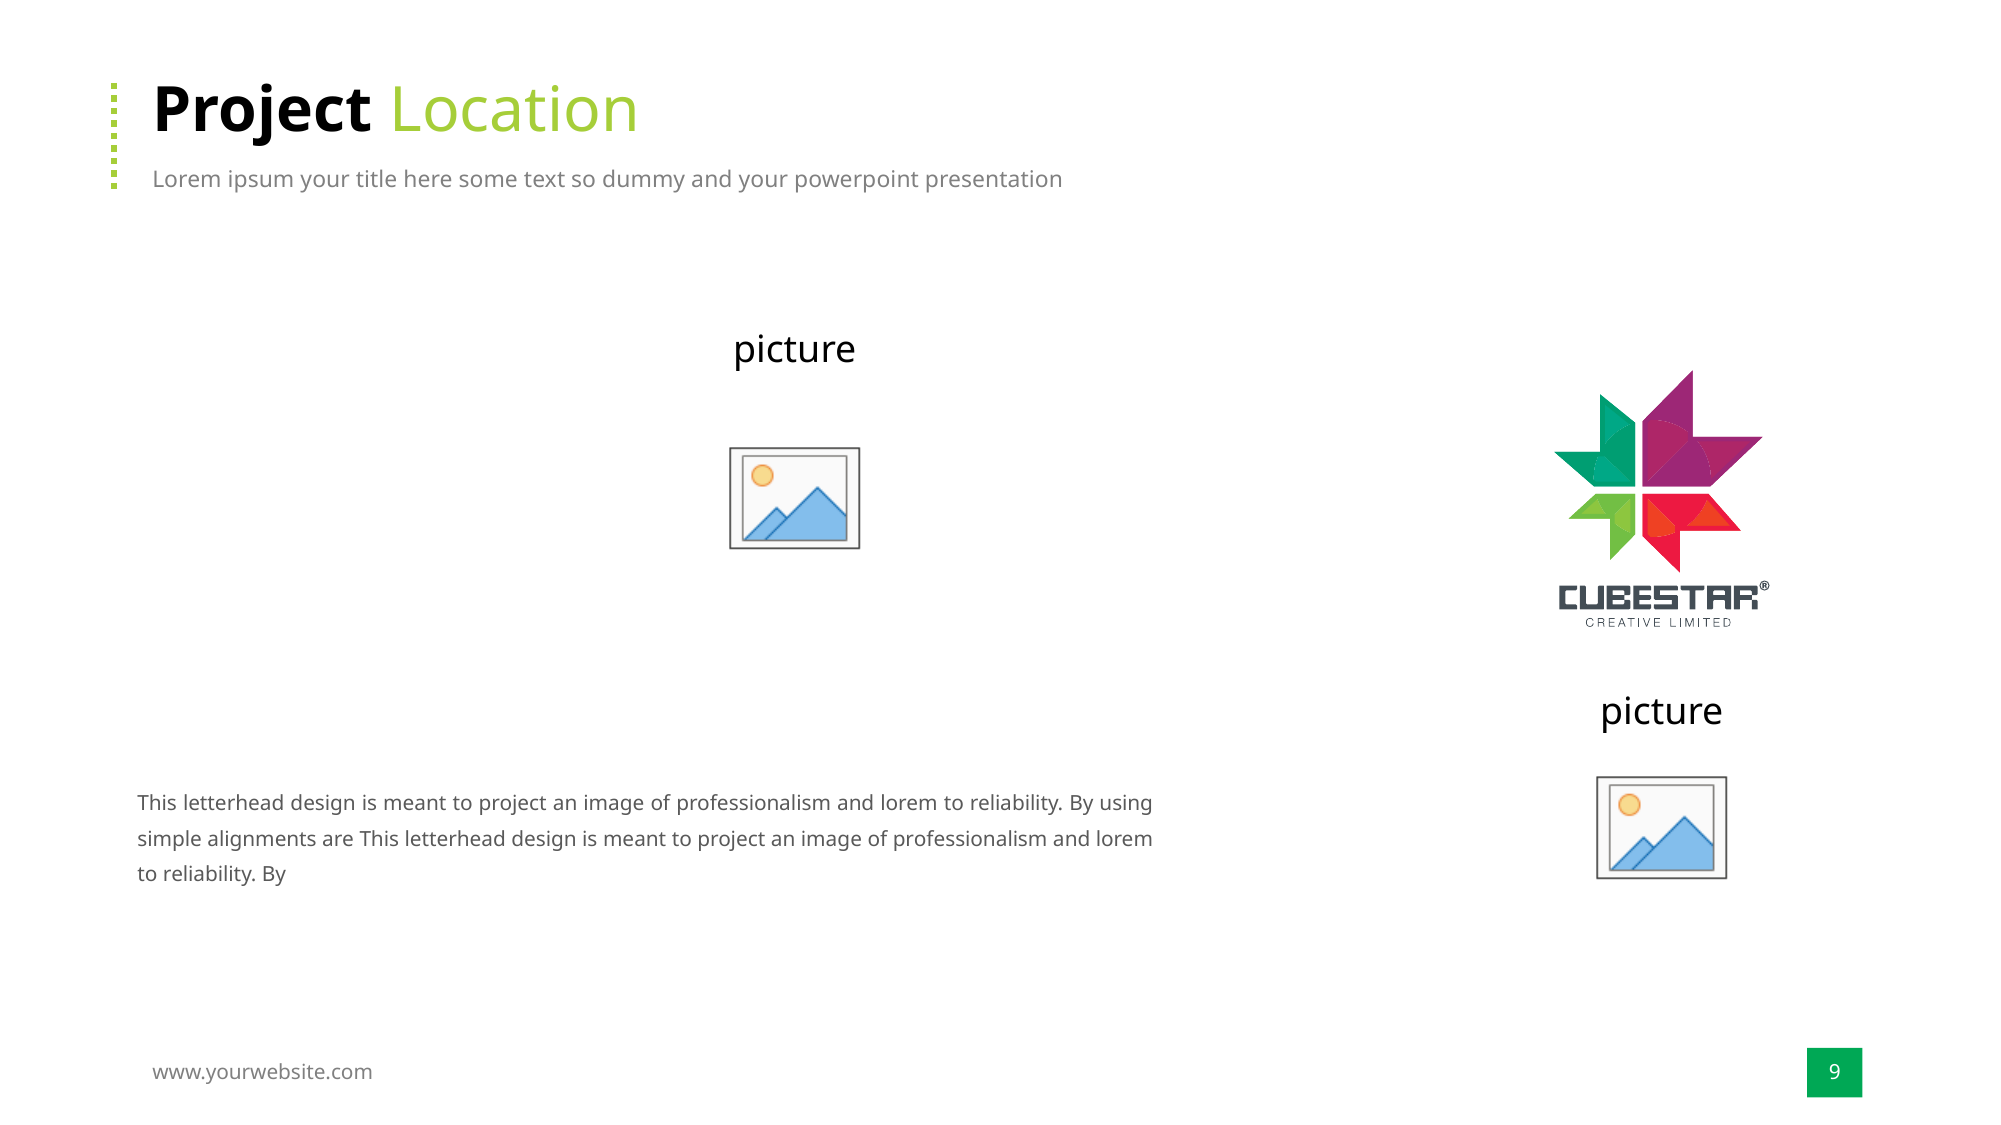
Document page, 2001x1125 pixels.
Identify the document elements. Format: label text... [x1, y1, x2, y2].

slide_number 9 [1797, 1039, 1872, 1106]
picture [1554, 370, 1770, 627]
picture [137, 317, 1872, 977]
text_box This letterhead design is meant to project an image of professionalism and lorem to reliability. By using simple alignments are This letterhead design is meant to project an image of professionalism and lorem to reliability. By [137, 783, 1154, 882]
title Project Location [137, 55, 1863, 160]
list Lorem ipsum your title here some text so dummy and your powerpoint presentation [137, 160, 1863, 207]
footer www.yourwebsite.com [137, 1042, 462, 1103]
